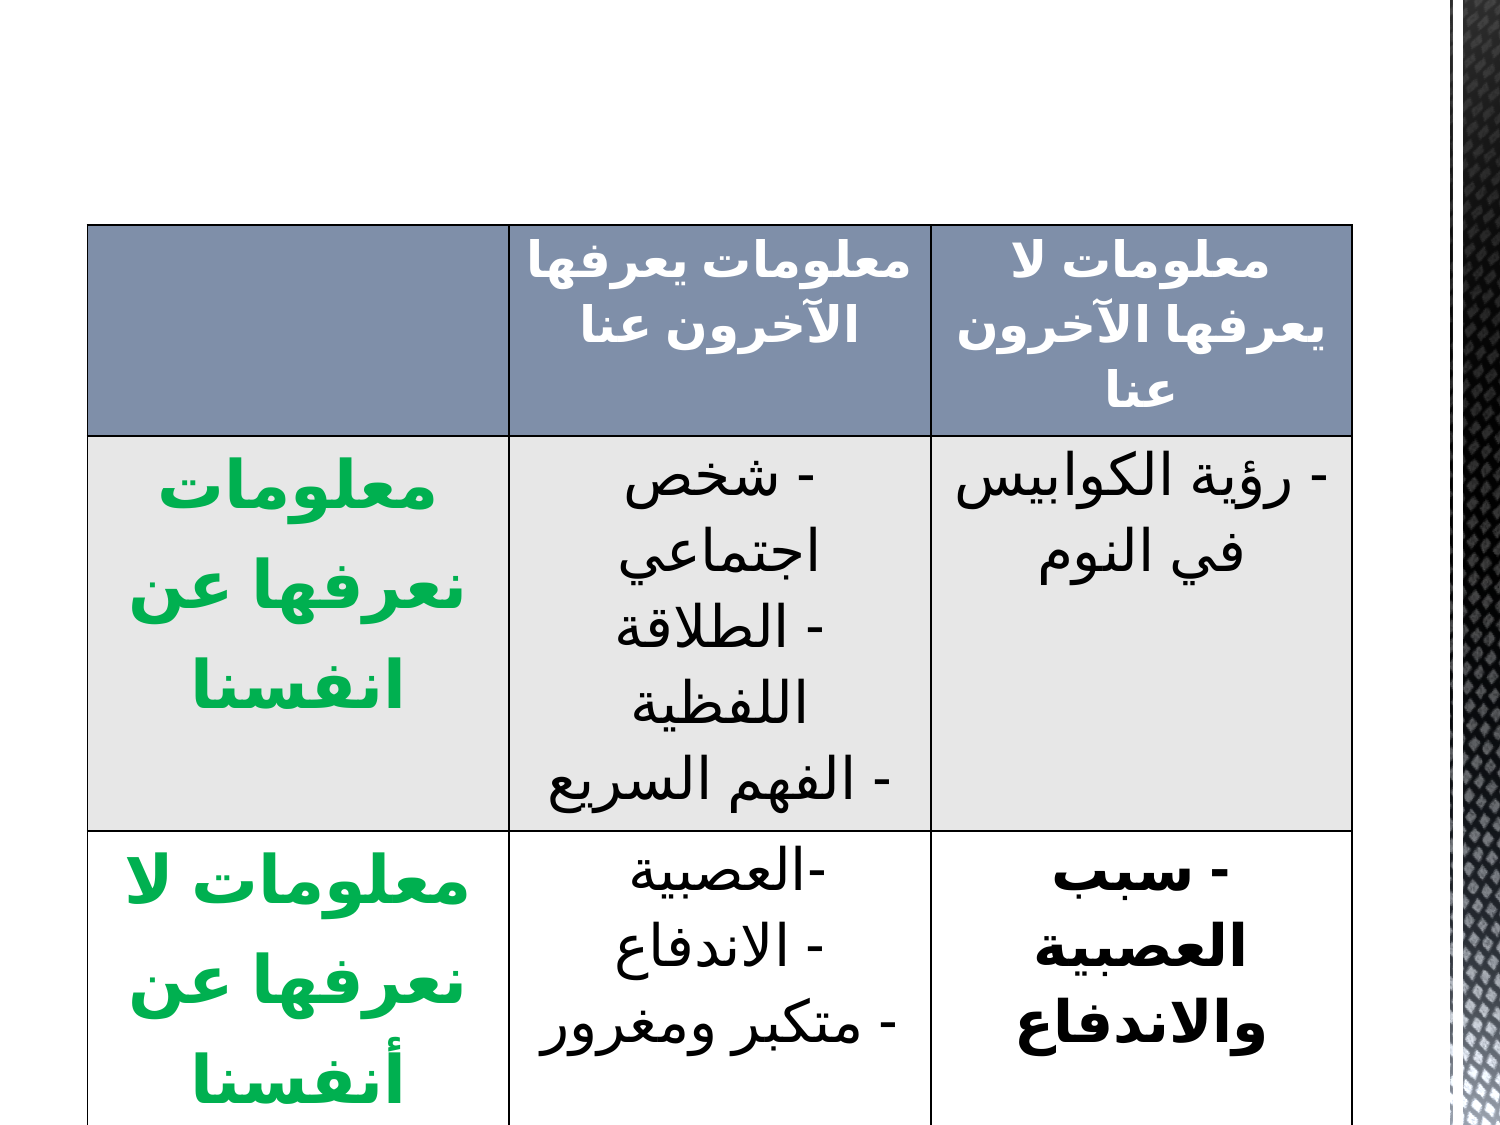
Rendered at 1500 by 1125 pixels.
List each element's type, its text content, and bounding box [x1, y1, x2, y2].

picture [1447, 0, 1500, 1125]
table_cell معلومات لا نعرفها عن أنفسنا [88, 832, 508, 1125]
table_cell معلومات نعرفها عن انفسنا [88, 437, 508, 830]
table_cell - شخص اجتماعي - الطلاقة اللفظية - الفهم السريع [510, 437, 930, 830]
table_header معلومات يعرفها الآخرون عنا [510, 226, 930, 435]
table_cell - رؤية الكوابيس في النوم [932, 437, 1351, 830]
table_cell - سبب العصبية والاندفاع [932, 832, 1351, 1125]
table_cell -العصبية - الاندفاع - متكبر ومغرور [510, 832, 930, 1125]
table_header [88, 226, 508, 435]
table_header معلومات لا يعرفها الآخرون عنا [932, 226, 1351, 435]
